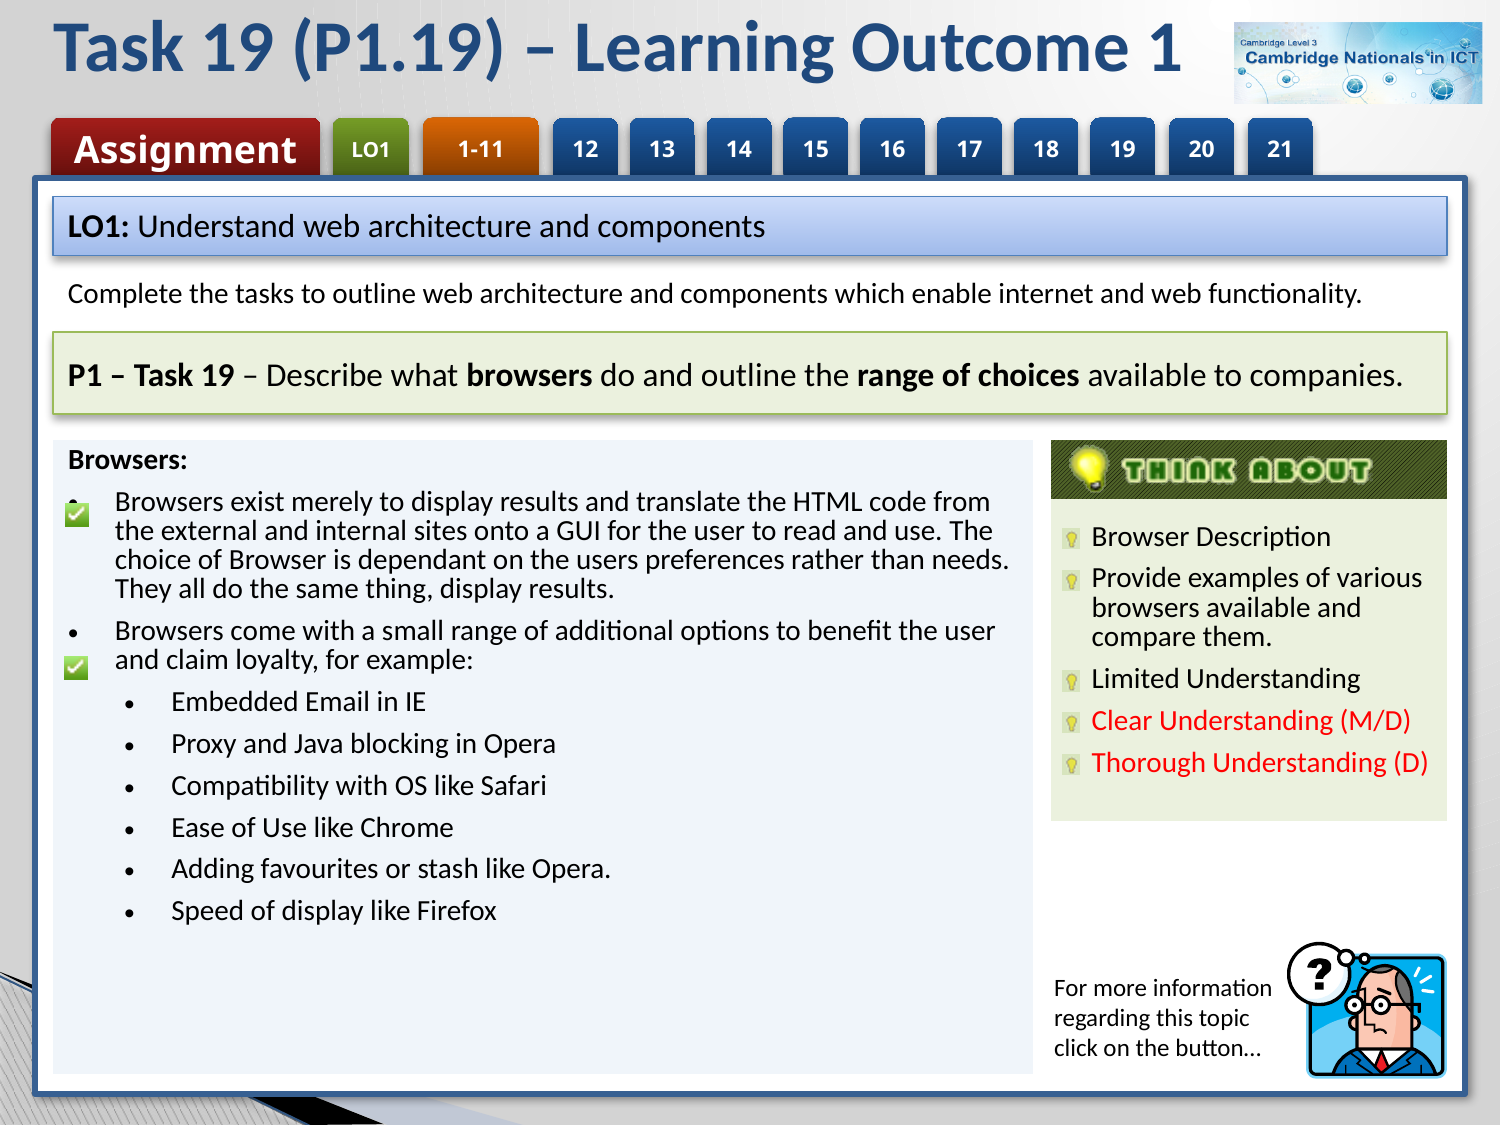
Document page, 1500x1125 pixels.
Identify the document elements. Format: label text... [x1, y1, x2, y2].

text_box LO1: Understand web architecture and components [52, 196, 1448, 256]
text_box P1 – Task 19 – Describe what browsers do and outline the range of choices available to companies. [52, 331, 1448, 415]
picture [1062, 754, 1080, 775]
picture [1062, 712, 1080, 733]
text_box [35, 178, 1465, 1094]
text_box Complete the tasks to outline web architecture and components which enable internet and web functionality. [53, 267, 1447, 317]
picture [1062, 570, 1080, 591]
picture [281, 1114, 303, 1125]
picture [1286, 941, 1448, 1079]
picture [65, 503, 89, 527]
picture [1062, 528, 1080, 549]
table_header Browsers: Browsers exist merely to display results and translate the HTML code from the external and internal sites onto a GUI for the user to read and use. The choice of Browser is dependant on the users preferences rather than needs. They all do the same thing, display results. Browsers come with a small range of additional options to benefit the user and claim loyalty, for example: Embedded Email in IE Proxy and Java blocking in Opera Compatibility with OS like Safari Ease of Use like Chrome Adding favourites or stash like Opera. Speed of display like Firefox [53, 440, 1033, 1074]
table_cell Browser Description Provide examples of various browsers available and compare them. Limited Understanding Clear Understanding (M/D) Thorough Understanding (D) [1051, 499, 1447, 821]
picture [1062, 670, 1080, 692]
title Task 19 (P1.19) – Learning Outcome 1 [39, 0, 1389, 124]
picture [64, 656, 88, 681]
text_box For more information regarding this topic click on the button… [1039, 964, 1280, 1069]
picture [1068, 442, 1377, 498]
table_header [1051, 440, 1447, 499]
picture [1389, 22, 1483, 104]
